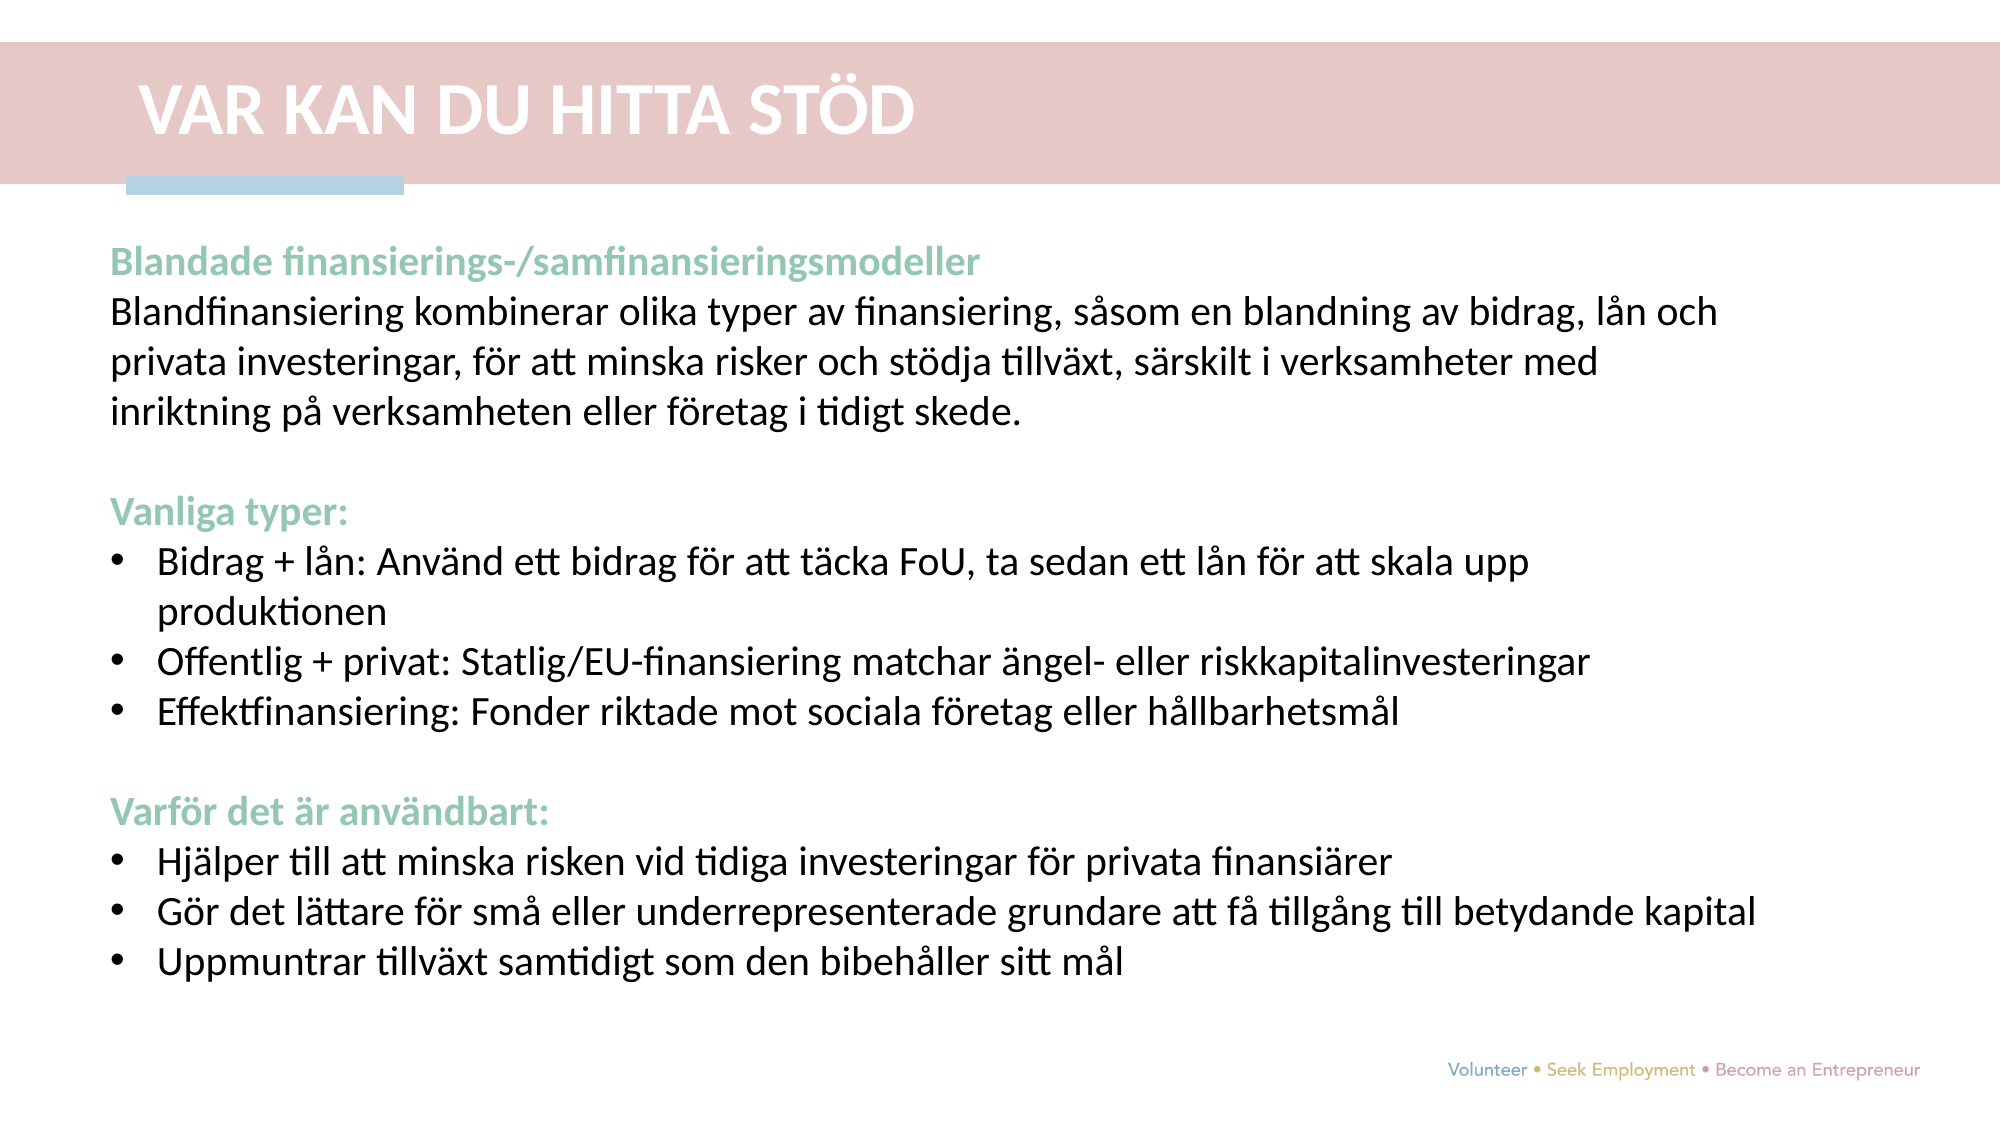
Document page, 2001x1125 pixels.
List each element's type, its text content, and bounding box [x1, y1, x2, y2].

text_box Blandade finansierings-/samfinansieringsmodeller Blandfinansiering kombinerar olika typer av finansiering, såsom en blandning av bidrag, lån och privata investeringar, för att minska risker och stödja tillväxt, särskilt i verksamheter med inriktning på verksamheten eller företag i tidigt skede. Vanliga typer: Bidrag + lån: Använd ett bidrag för att täcka FoU, ta sedan ett lån för att skala upp produktionen Offentlig + privat: Statlig/EU-finansiering matchar ängel- eller riskkapitalinvesteringar Effektfinansiering: Fonder riktade mot sociala företag eller hållbarhetsmål Varför det är användbart: Hjälper till att minska risken vid tidiga investeringar för privata finansiärer Gör det lättare för små eller underrepresenterade grundare att få tillgång till betydande kapital Uppmuntrar tillväxt samtidigt som den bibehåller sitt mål [95, 226, 1783, 1037]
list VAR KAN DU HITTA STÖD [123, 51, 1913, 170]
picture [1418, 1046, 1971, 1103]
